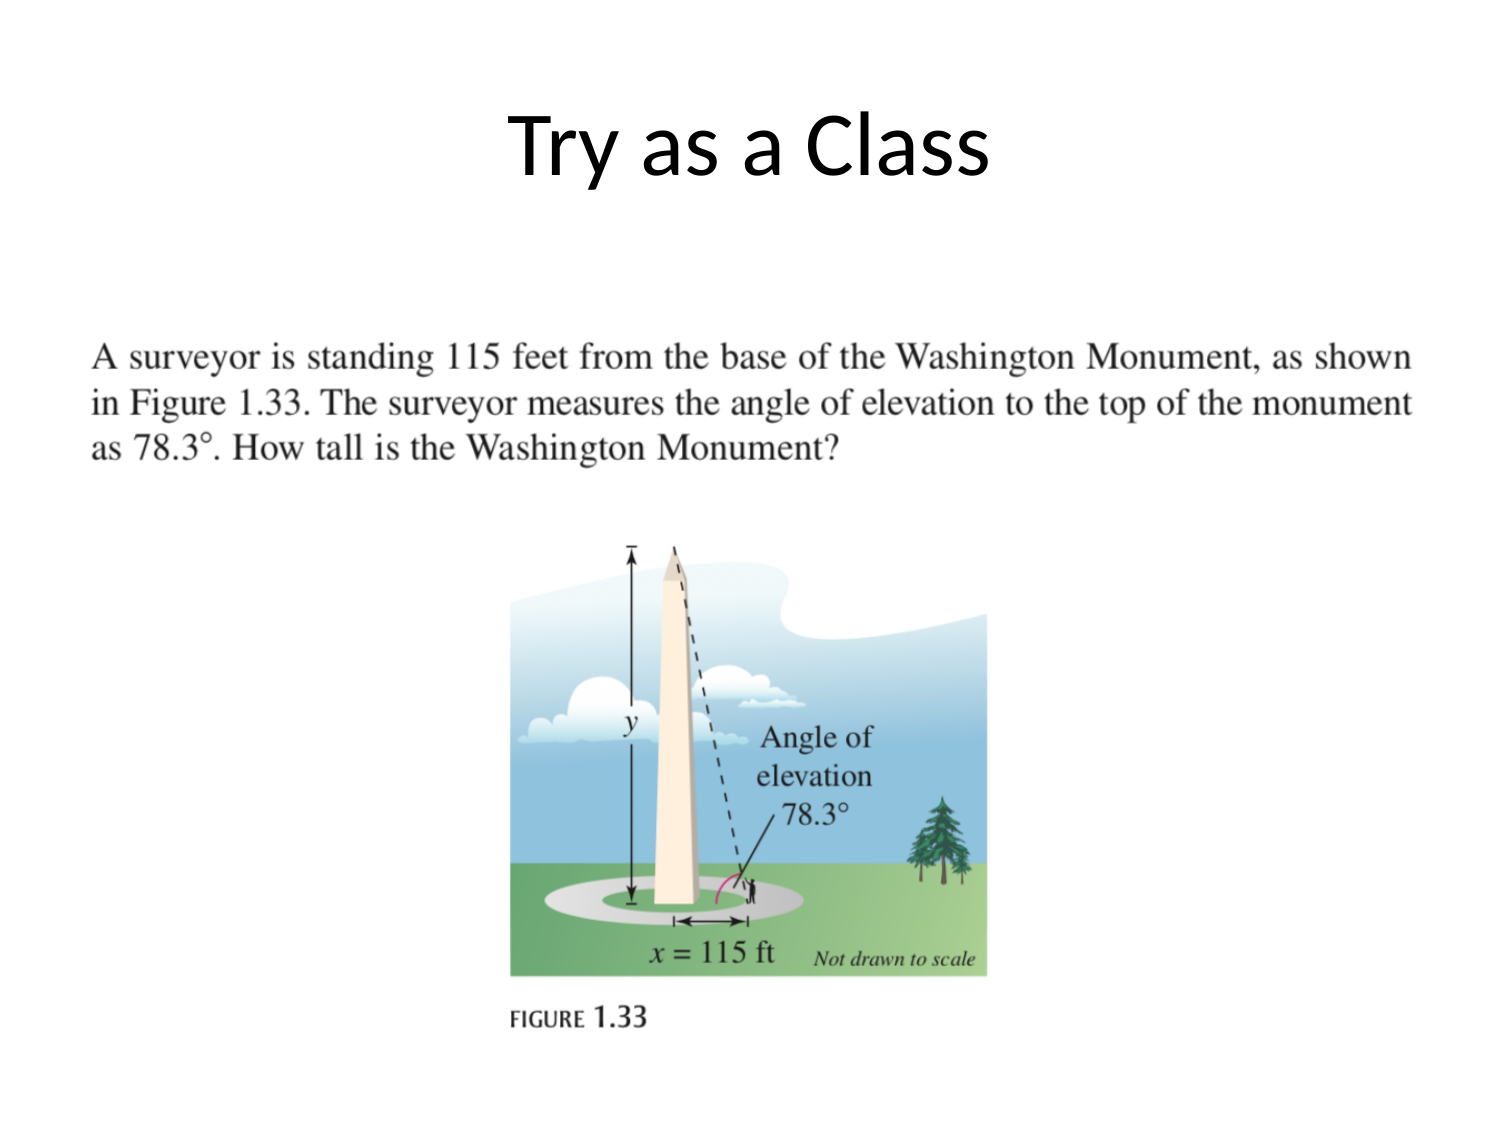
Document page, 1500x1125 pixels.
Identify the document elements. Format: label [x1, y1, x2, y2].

list [74, 24, 1426, 768]
picture [487, 498, 1013, 1037]
